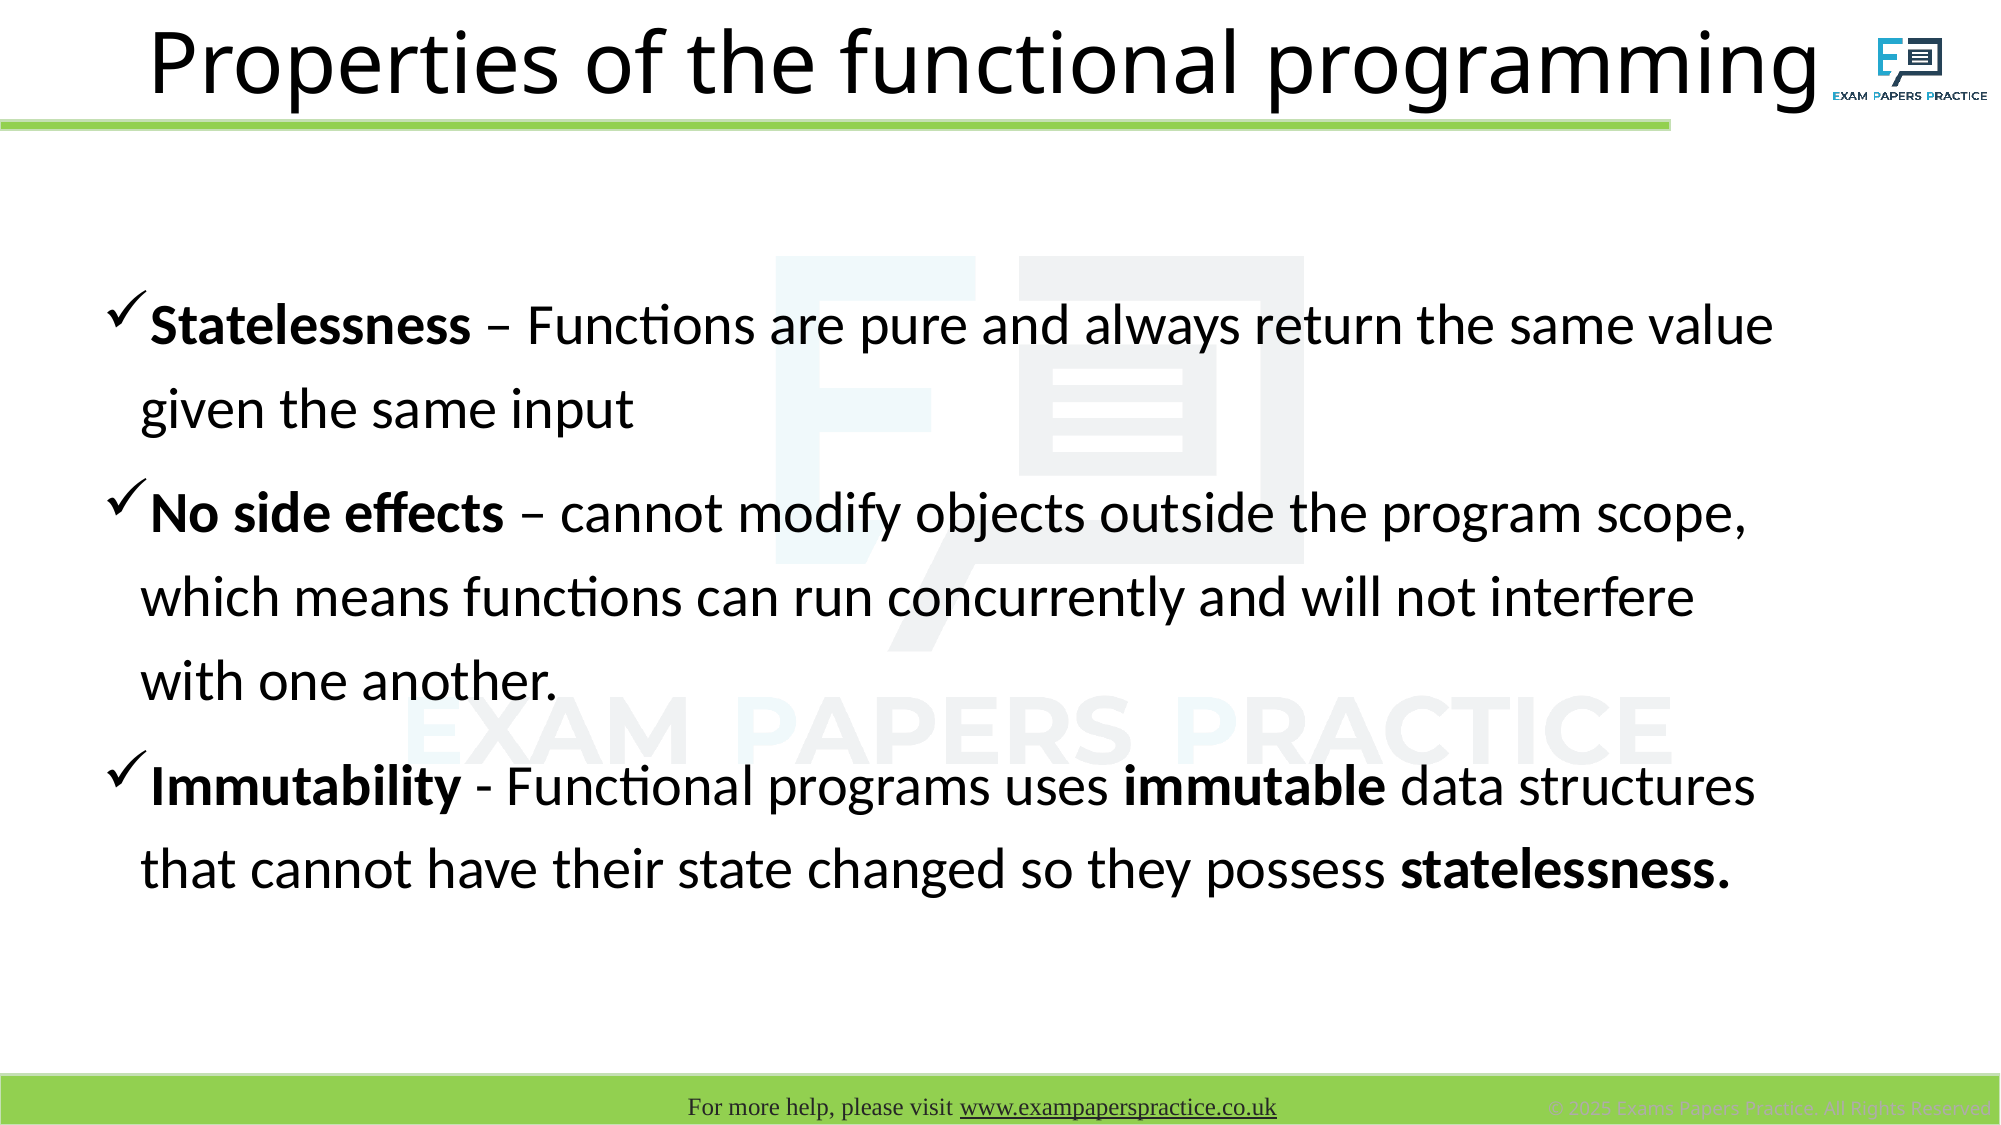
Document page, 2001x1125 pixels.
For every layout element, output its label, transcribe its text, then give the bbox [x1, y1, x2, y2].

list Statelessness – Functions are pure and always return the same value given the same input No side effects – cannot modify objects outside the program scope, which means functions can run concurrently and will not interfere with one another. Immutability - Functional programs uses immutable data structures that cannot have their state changed so they possess statelessness. [87, 264, 1813, 979]
title Properties of the functional programming [132, 11, 1858, 121]
